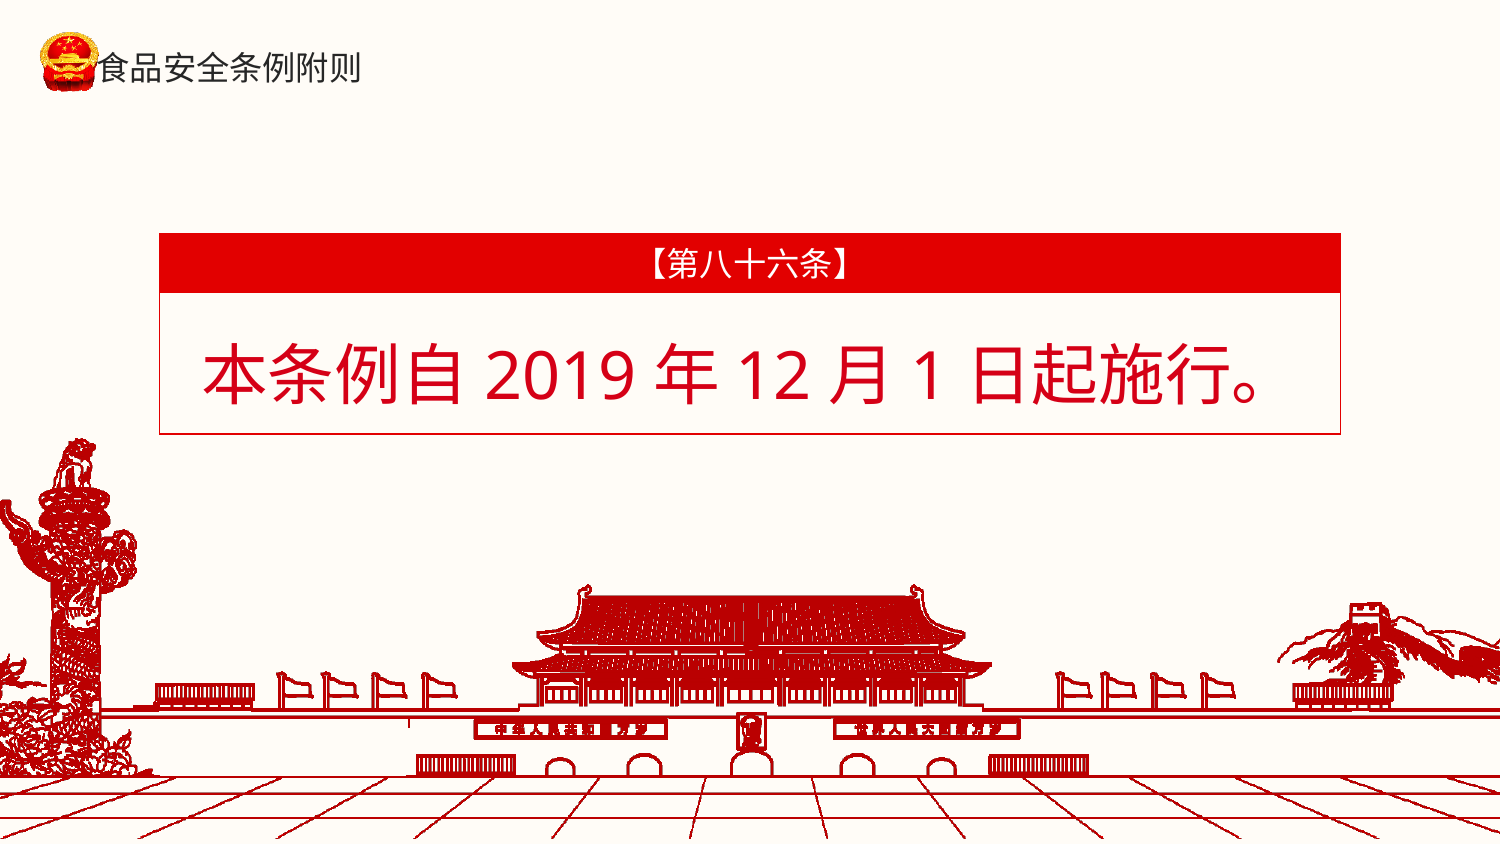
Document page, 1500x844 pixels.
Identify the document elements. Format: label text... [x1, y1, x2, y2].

picture [0, 438, 1500, 839]
picture [31, 21, 104, 97]
text_box 食品安全条例附则 [81, 37, 588, 98]
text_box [159, 233, 1341, 435]
